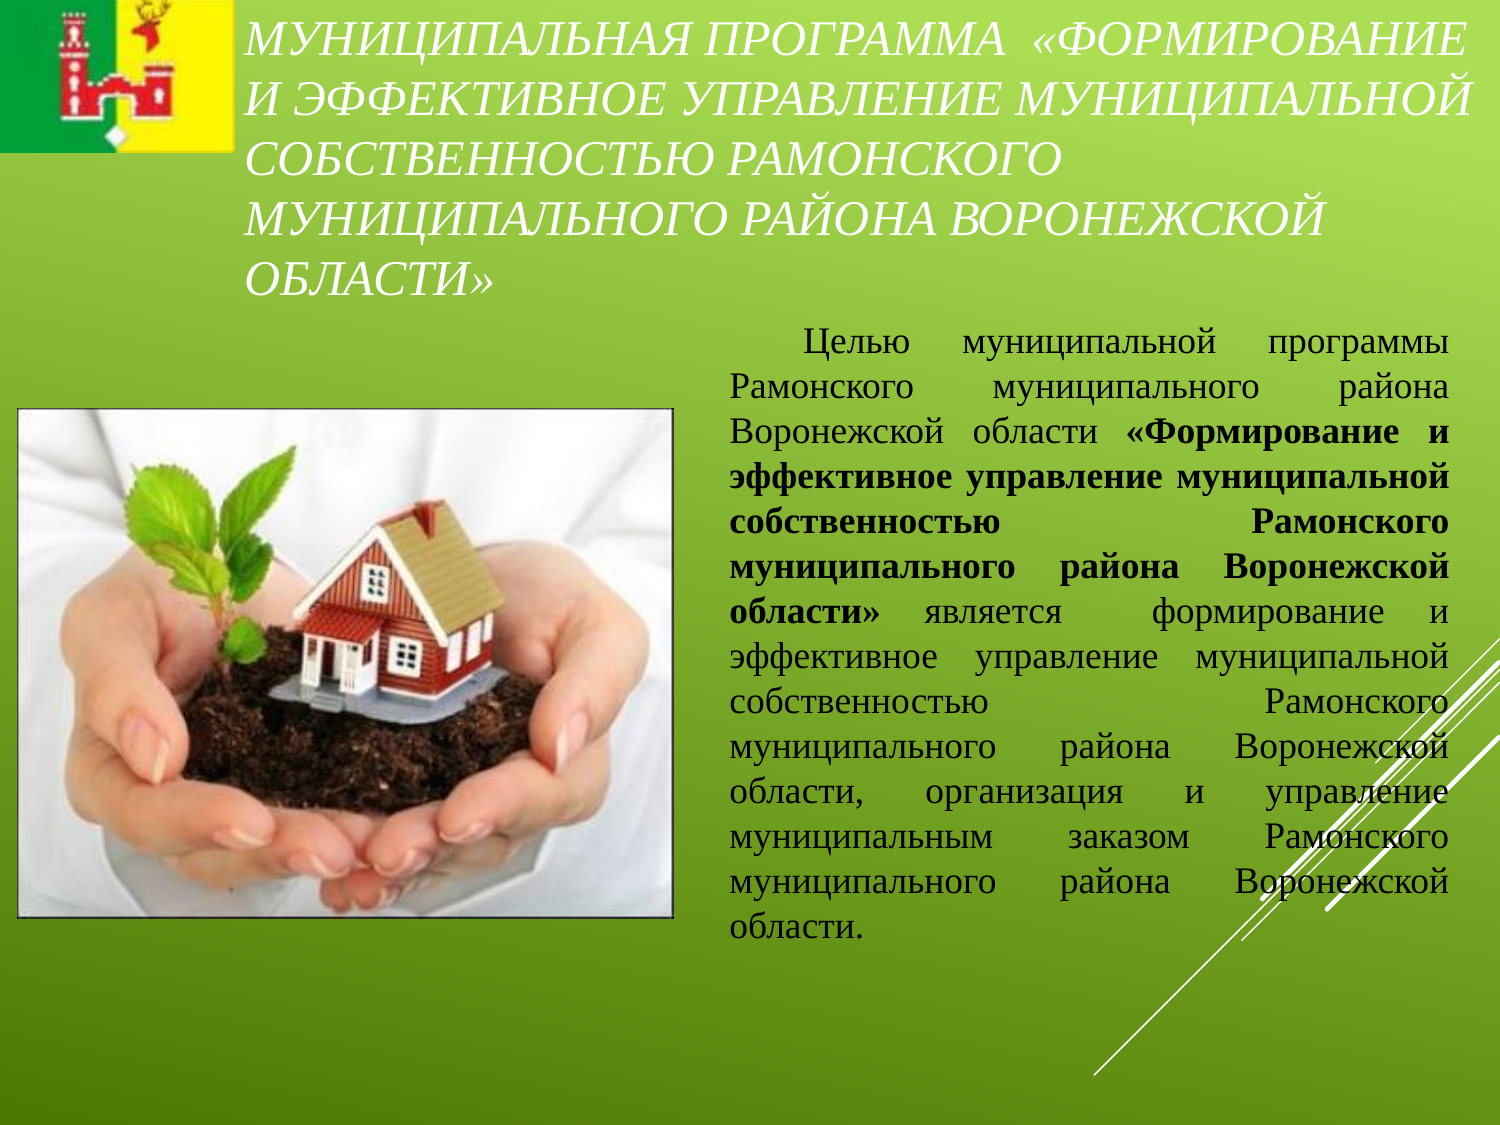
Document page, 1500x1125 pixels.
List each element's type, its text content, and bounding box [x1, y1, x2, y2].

picture [0, 0, 235, 153]
text_box Целью муниципальной программы Рамонского муниципального района Воронежской области «Формирование и эффективное управление муниципальной собственностью Рамонского муниципального района Воронежской области» является формирование и эффективное управление муниципальной собственностью Рамонского муниципального района Воронежской области, организация и управление муниципальным заказом Рамонского муниципального района Воронежской области. [714, 309, 1465, 954]
text_box МУНИЦИПАЛЬНАЯ ПРОГРАММА «ФОРМИРОВАНИЕ И ЭФФЕКТИВНОЕ УПРАВЛЕНИЕ МУНИЦИПАЛЬНОЙ СОБСТВЕННОСТЬЮ РАМОНСКОГО МУНИЦИПАЛЬНОГО РАЙОНА ВОРОНЕЖСКОЙ ОБЛАСТИ» [229, 208, 1500, 313]
picture [17, 408, 675, 919]
